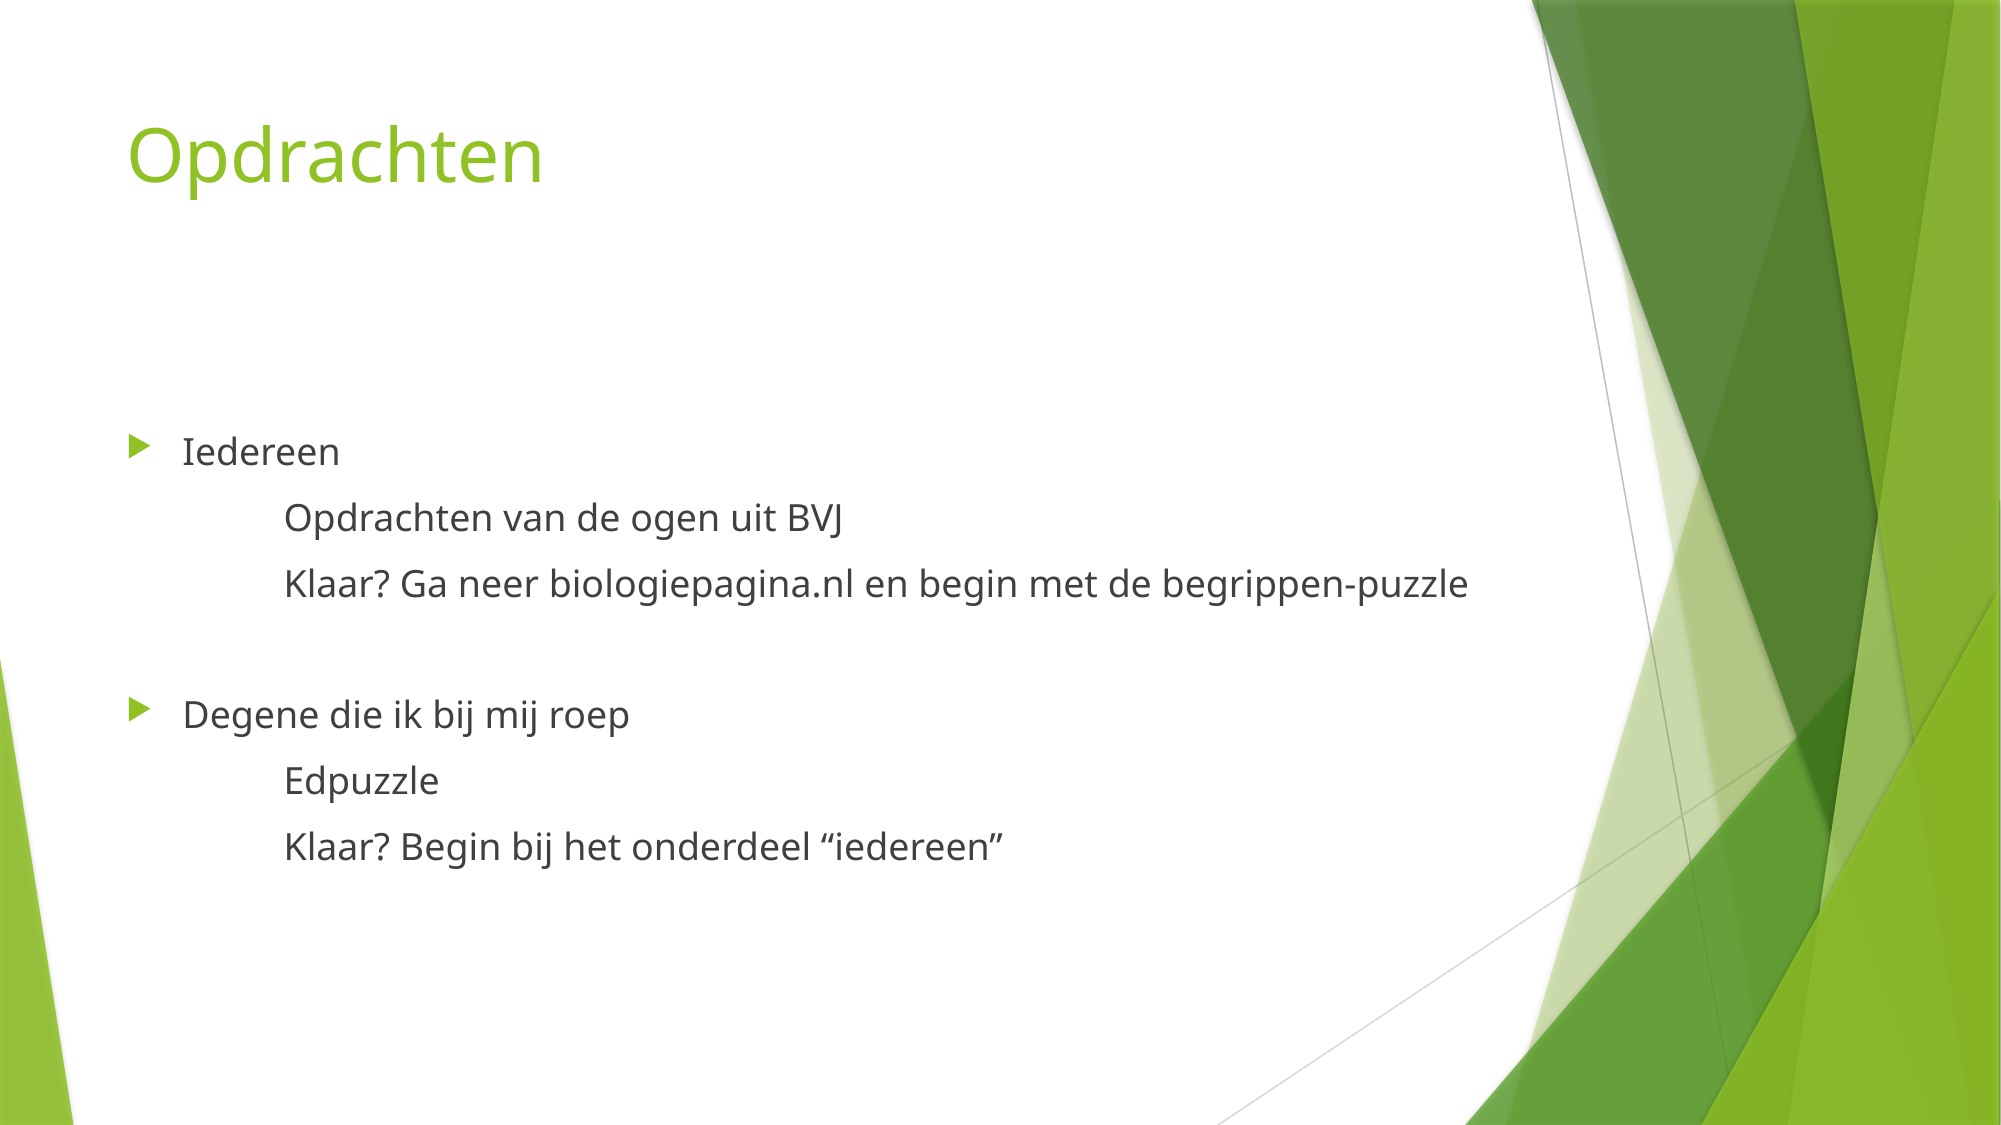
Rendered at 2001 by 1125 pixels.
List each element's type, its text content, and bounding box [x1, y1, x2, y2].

title Opdrachten [111, 99, 1522, 317]
list Iedereen Opdrachten van de ogen uit BVJ Klaar? Ga neer biologiepagina.nl en begin met de begrippen-puzzle Degene die ik bij mij roep Edpuzzle Klaar? Begin bij het onderdeel “iedereen” [111, 354, 1522, 992]
